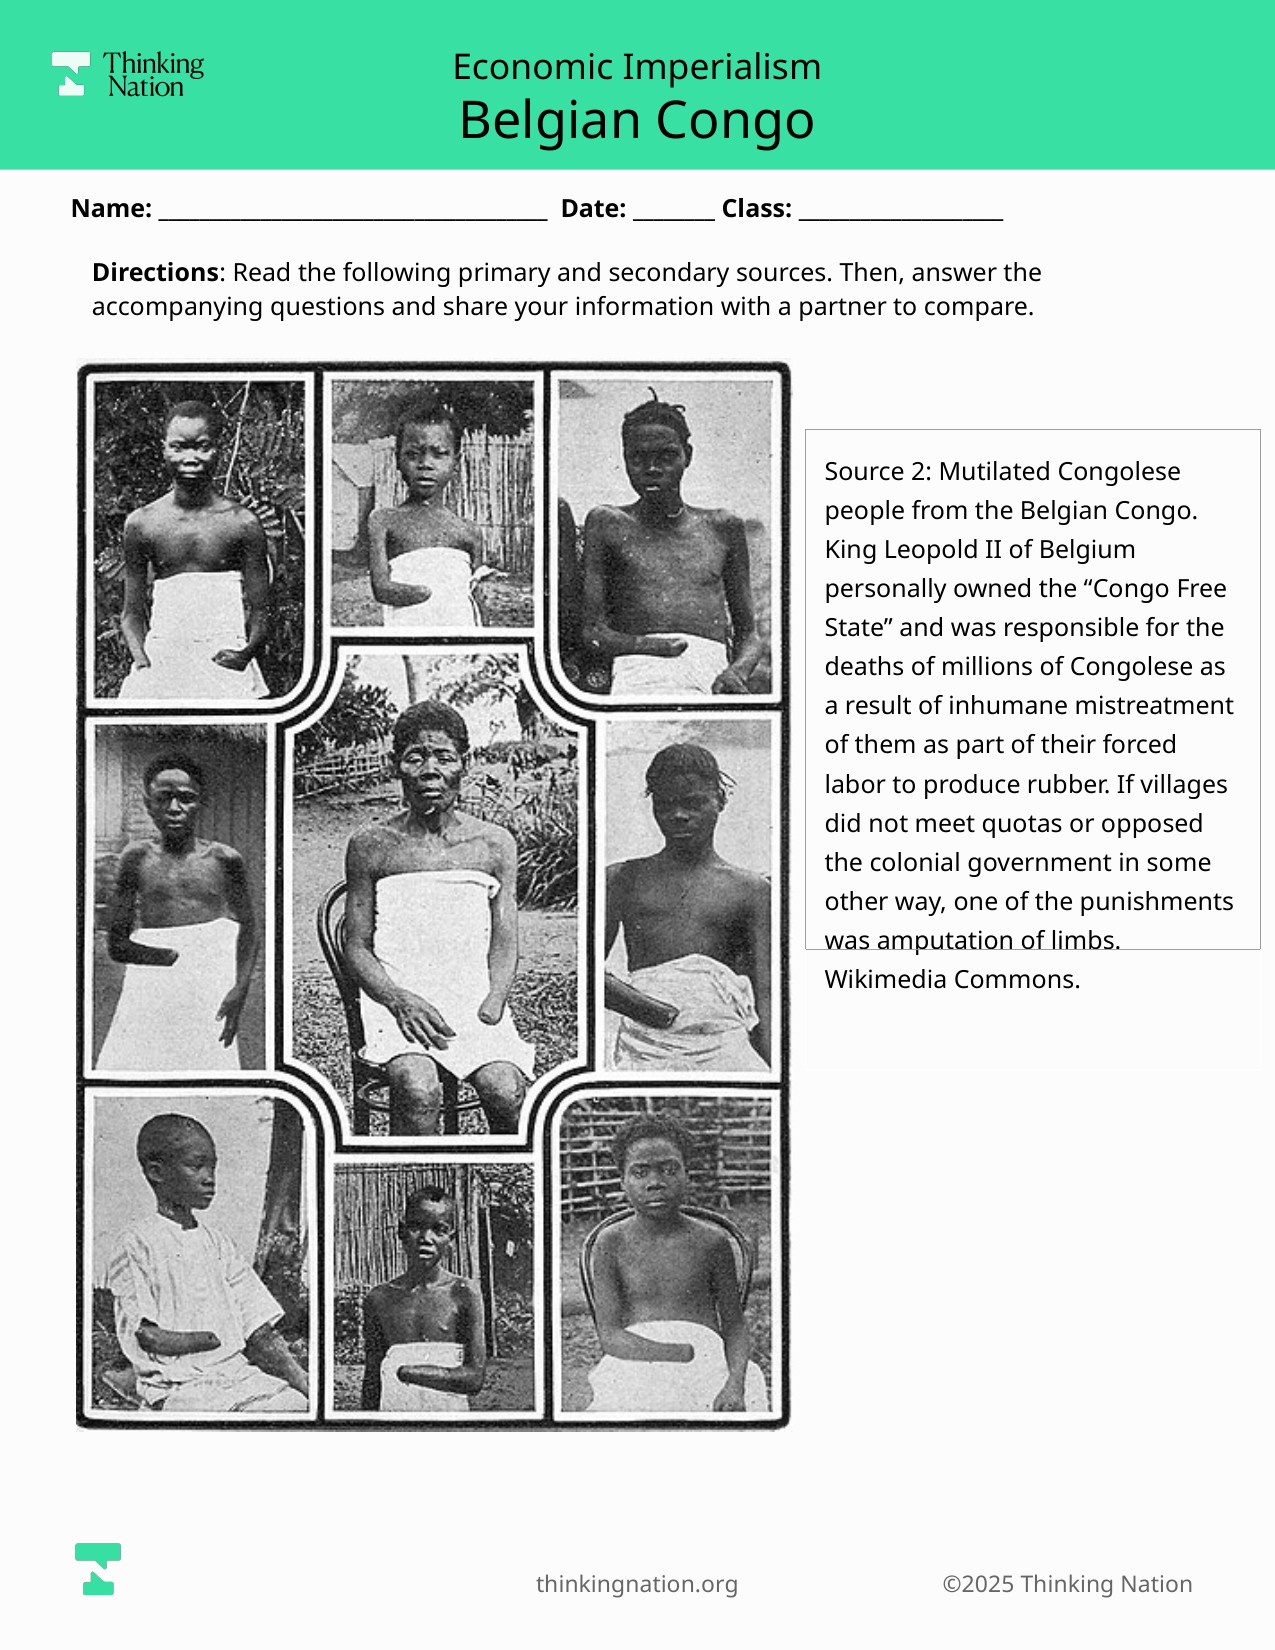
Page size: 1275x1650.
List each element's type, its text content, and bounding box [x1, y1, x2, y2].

text_box ©2025 Thinking Nation [907, 1553, 1210, 1605]
picture [35, 37, 210, 110]
table_cell [806, 950, 1260, 1069]
picture [62, 1533, 134, 1605]
table_header Source 2: Mutilated Congolese people from the Belgian Congo. King Leopold II of Belgium personally owned the “Congo Free State” and was responsible for the deaths of millions of Congolese as a result of inhumane mistreatment of them as part of their forced labor to produce rubber. If villages did not meet quotas or opposed the colonial government in some other way, one of the punishments was amputation of limbs. Wikimedia Commons. [806, 430, 1260, 949]
text_box thinkingnation.org [486, 1553, 789, 1605]
text_box Name: ______________________________________ Date: ________ Class: ____________________ [55, 177, 1223, 237]
text_box Economic Imperialism Belgian Congo [0, 0, 1275, 170]
text_box Directions: Read the following primary and secondary sources. Then, answer the accompanying questions and share your information with a partner to compare. [76, 237, 1198, 336]
picture [76, 358, 793, 1433]
